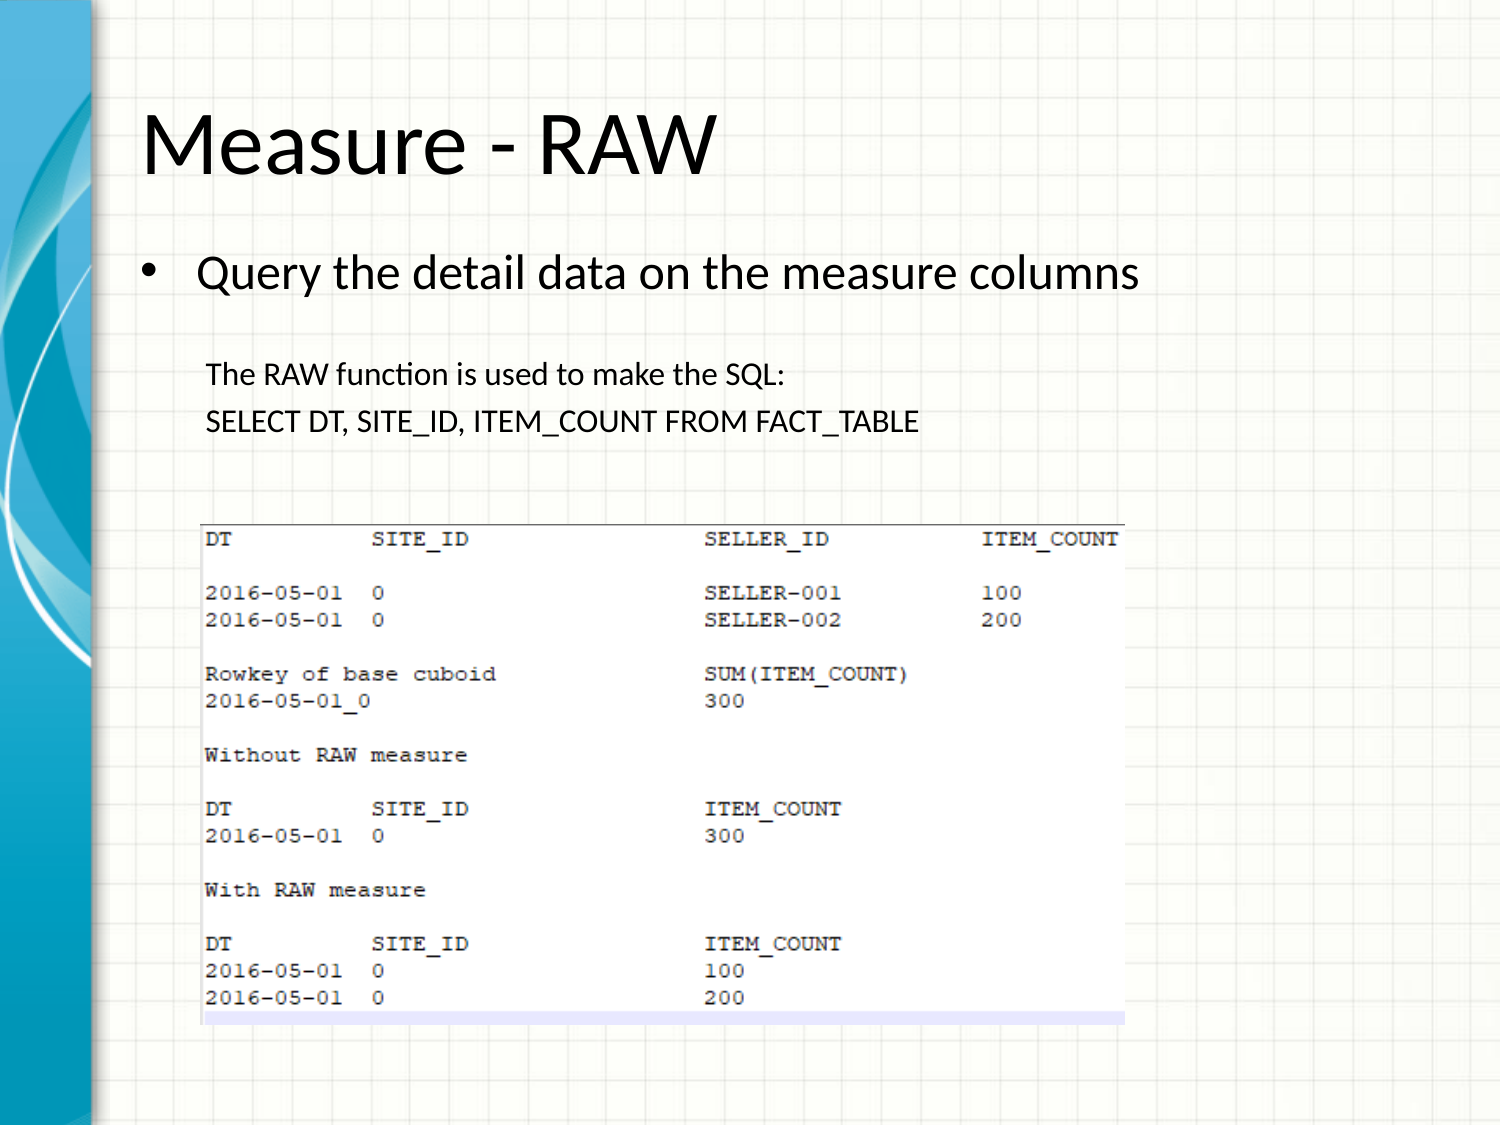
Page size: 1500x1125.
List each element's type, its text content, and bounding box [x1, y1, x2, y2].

picture [0, 0, 1500, 1125]
title Measure - RAW [125, 44, 1450, 231]
list Query the detail data on the measure columns The RAW function is used to make the SQL: SELECT DT, SITE_ID, ITEM_COUNT FROM FACT_TABLE [125, 231, 1450, 1081]
